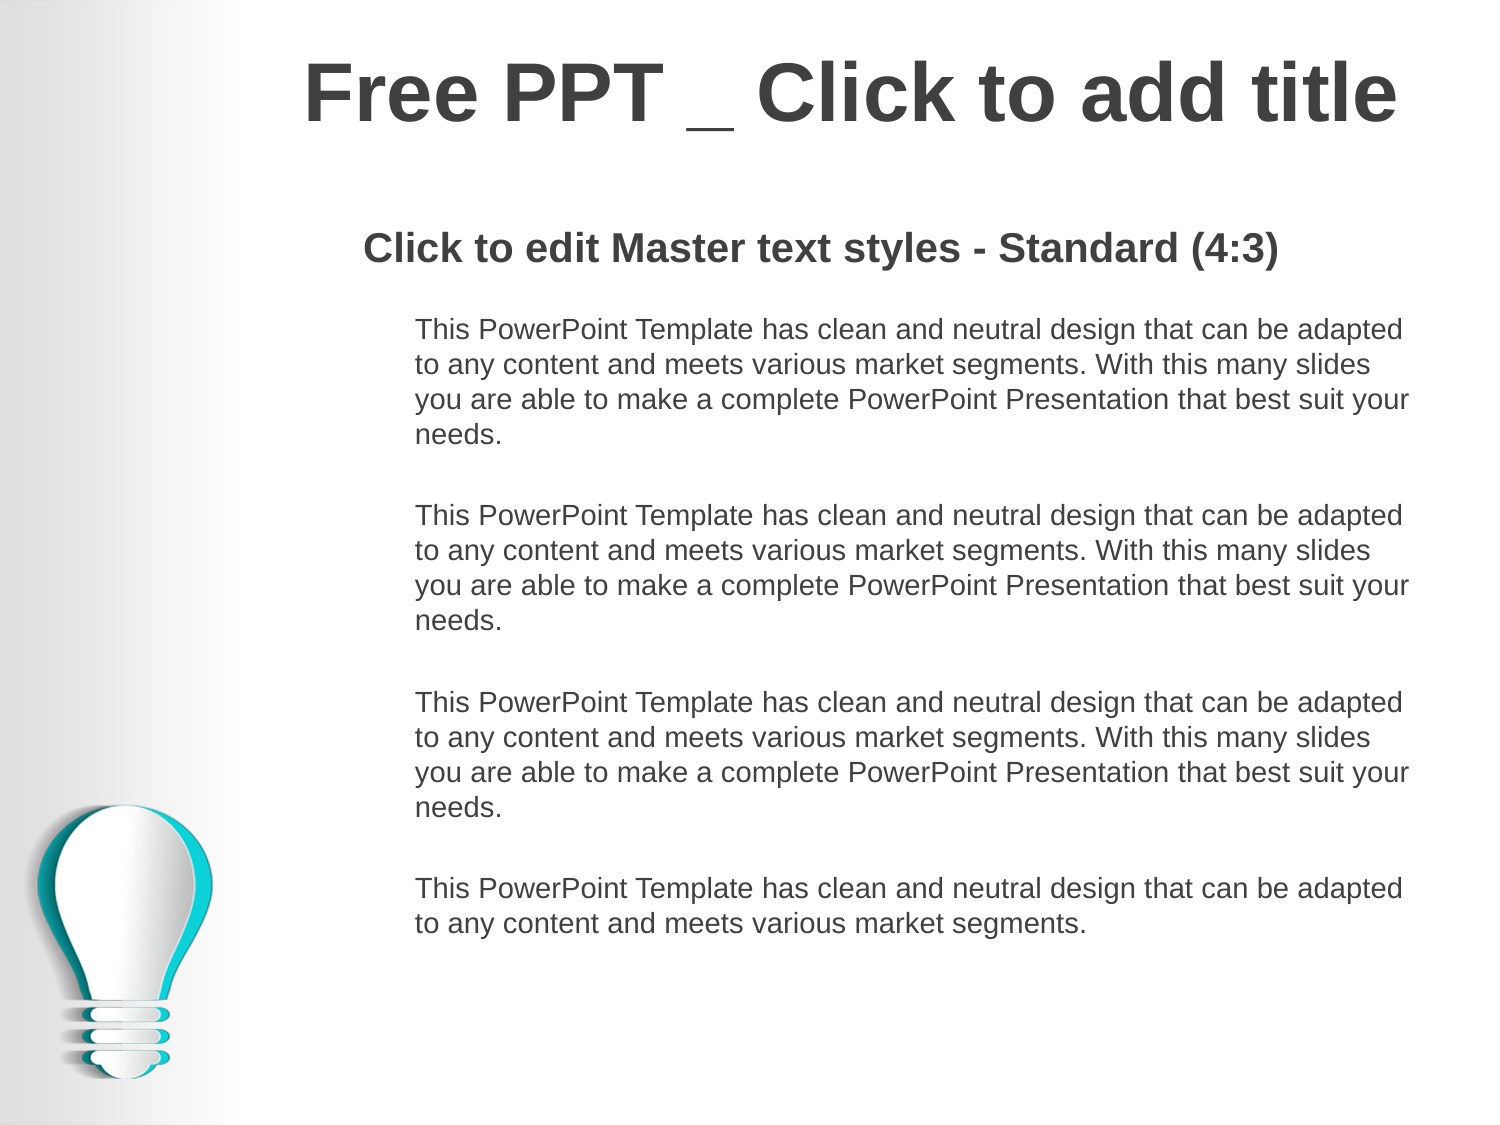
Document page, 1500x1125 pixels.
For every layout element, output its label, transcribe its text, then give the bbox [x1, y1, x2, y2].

title Free PPT _ Click to add title [265, 0, 1500, 176]
list This PowerPoint Template has clean and neutral design that can be adapted to any content and meets various market segments. With this many slides you are able to make a complete PowerPoint Presentation that best suit your needs. This PowerPoint Template has clean and neutral design that can be adapted to any content and meets various market segments. With this many slides you are able to make a complete PowerPoint Presentation that best suit your needs. This PowerPoint Template has clean and neutral design that can be adapted to any content and meets various market segments. With this many slides you are able to make a complete PowerPoint Presentation that best suit your needs. This PowerPoint Template has clean and neutral design that can be adapted to any content and meets various market segments. [350, 302, 1427, 984]
list Click to edit Master text styles - Standard (4:3) [348, 208, 1425, 284]
picture [0, 0, 1500, 1125]
